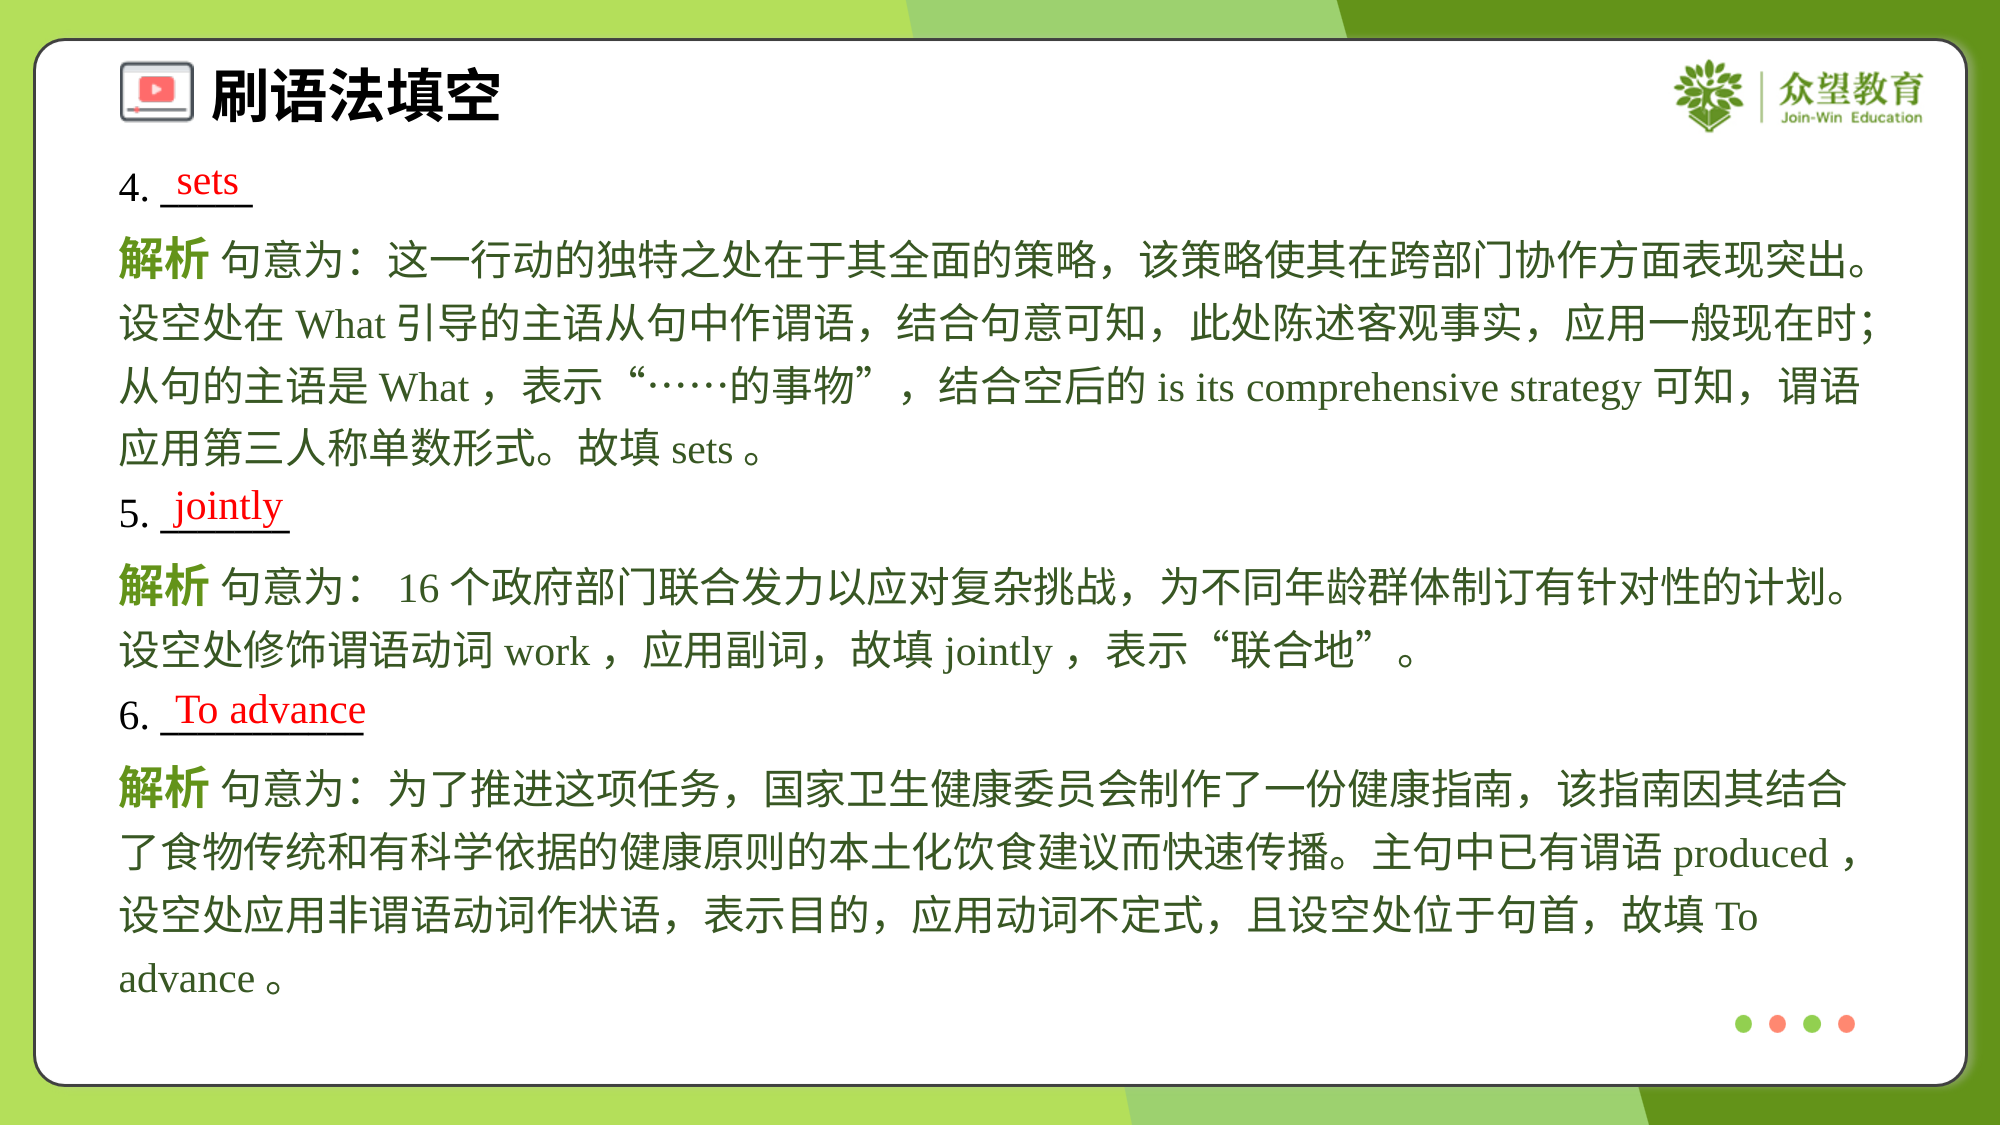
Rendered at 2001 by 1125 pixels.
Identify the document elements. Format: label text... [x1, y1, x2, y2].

text_box sets [172, 140, 244, 199]
text_box 5. _______ [118, 473, 1883, 531]
text_box 解析 句意为：这一行动的独特之处在于其全面的策略，该策略使其在跨部门协作方面表现突出。设空处在What引导的主语从句中作谓语，结合句意可知，此处陈述客观事实，应用一般现在时；从句的主语是What，表示“……的事物”，结合空后的is its comprehensive strategy可知，谓语应用第三人称单数形式。故填sets。 [118, 215, 1883, 468]
picture [0, 0, 2000, 1125]
text_box 解析 句意为：16个政府部门联合发力以应对复杂挑战，为不同年龄群体制订有针对性的计划。设空处修饰谓语动词work，应用副词，故填jointly，表示“联合地”。 [118, 542, 1883, 670]
text_box To advance [165, 669, 376, 727]
text_box 6. ___________ [118, 675, 1883, 733]
text_box 解析 句意为：为了推进这项任务，国家卫生健康委员会制作了一份健康指南，该指南因其结合了食物传统和有科学依据的健康原则的本土化饮食建议而快速传播。主句中已有谓语produced，设空处应用非谓语动词作状语，表示目的，应用动词不定式，且设空处位于句首，故填To advance。 [118, 744, 1883, 997]
text_box 4. _____ [118, 146, 1883, 204]
text_box jointly [170, 464, 288, 523]
